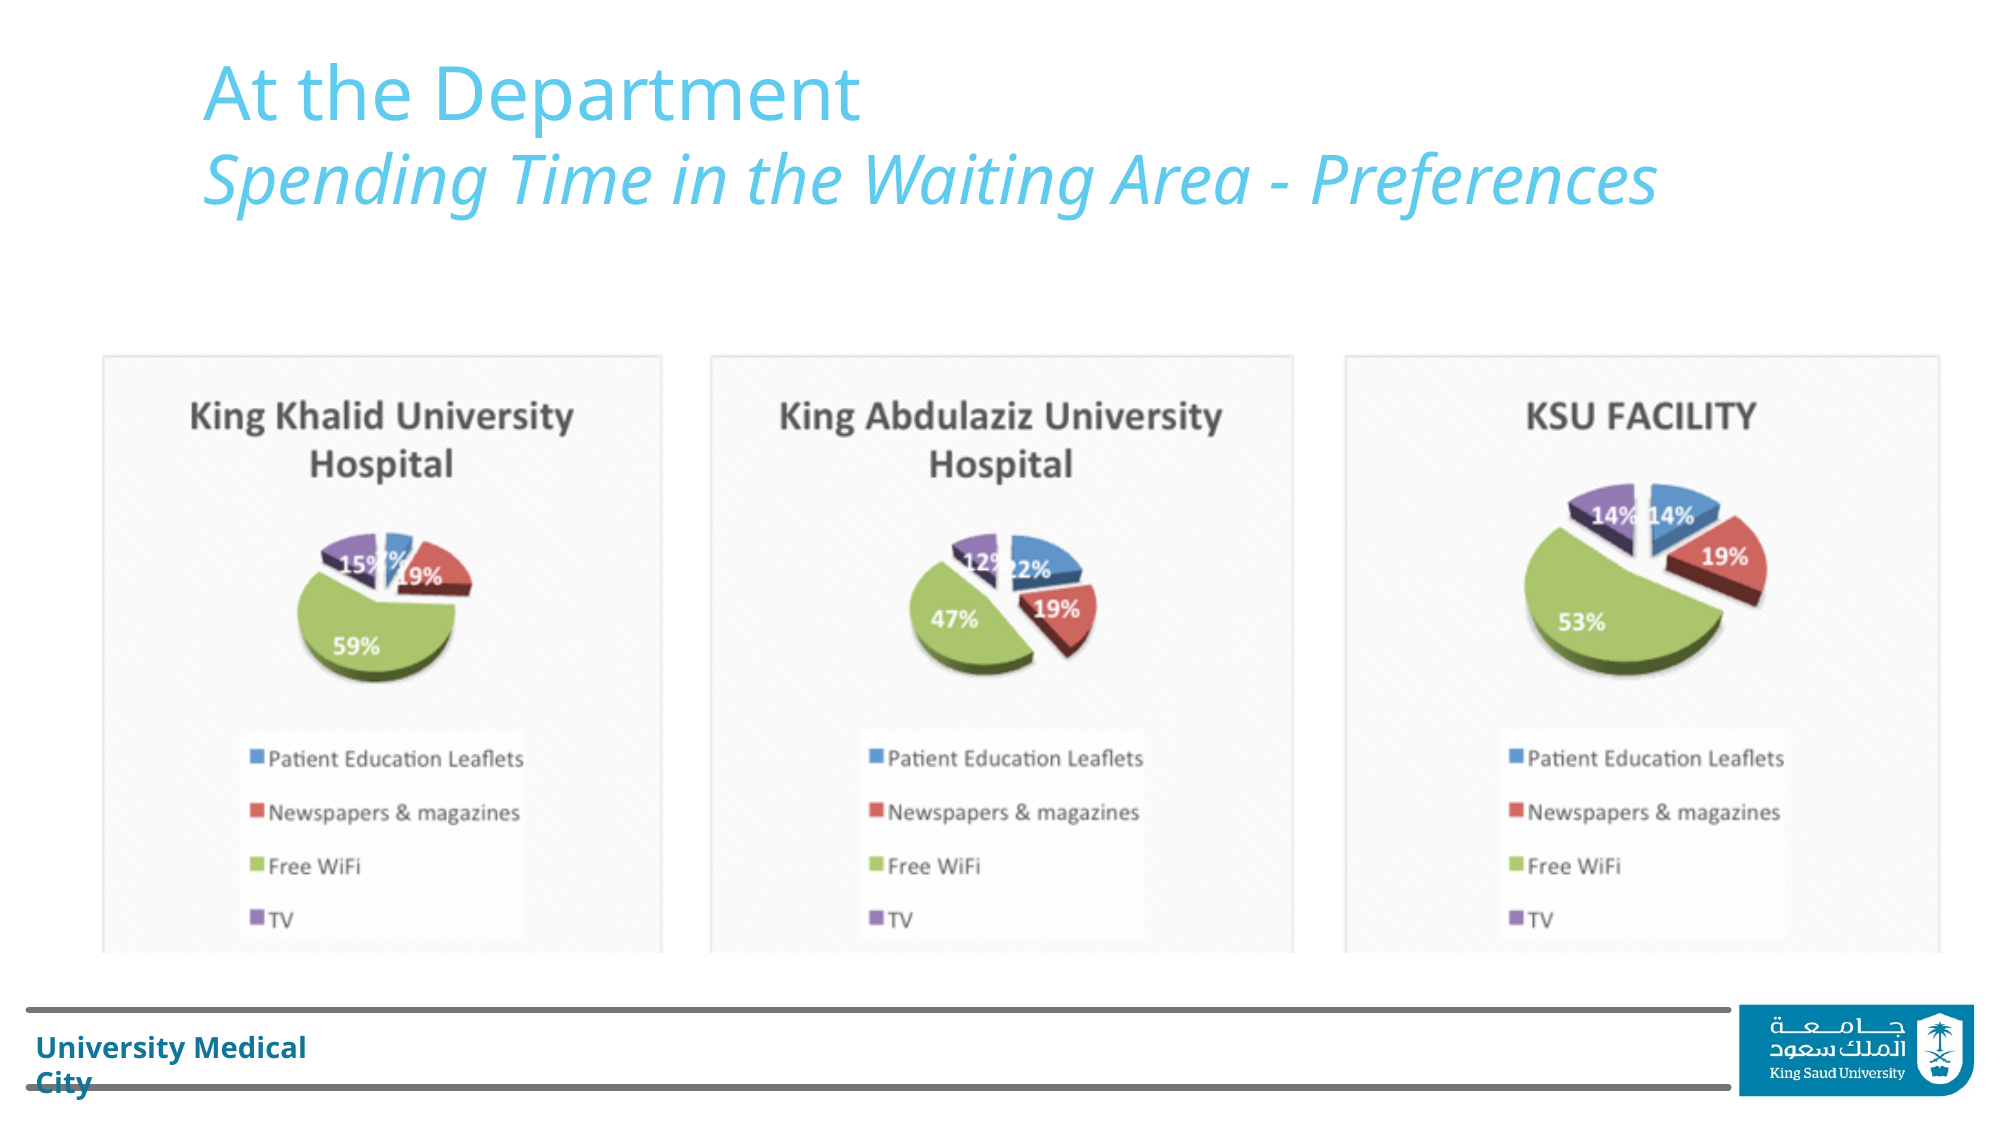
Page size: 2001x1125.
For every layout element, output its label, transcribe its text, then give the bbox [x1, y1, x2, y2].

picture [1737, 1002, 1976, 1099]
picture [82, 334, 1976, 953]
title At the Department Spending Time in the Waiting Area - Preferences [188, 37, 1716, 232]
